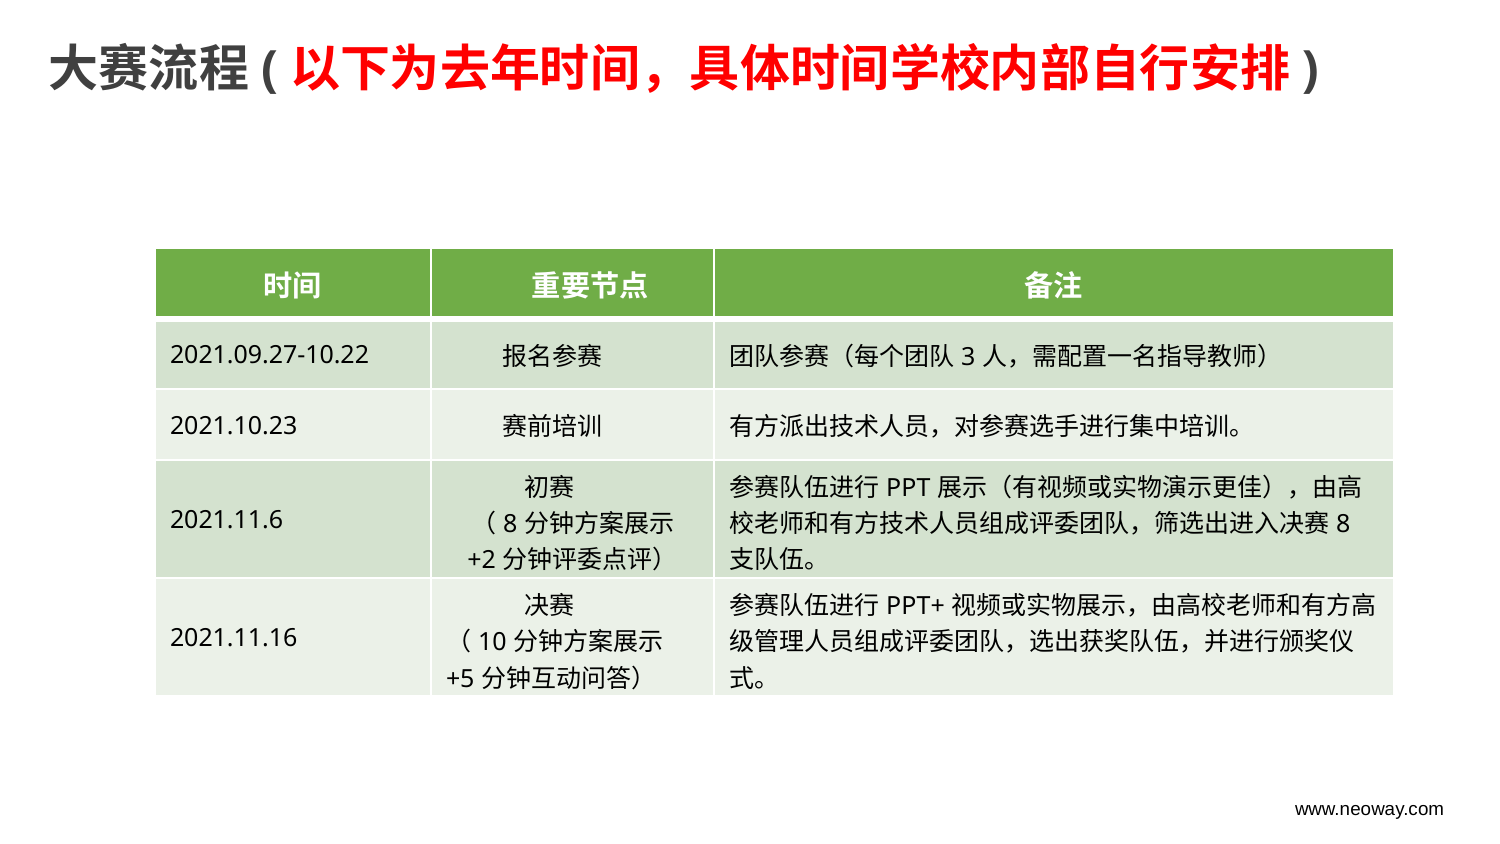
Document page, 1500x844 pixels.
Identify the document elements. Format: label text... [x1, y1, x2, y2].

table_cell 报名参赛 [432, 322, 713, 388]
table_cell 2021.11.6 [156, 461, 430, 577]
table_cell 2021.11.16 [156, 579, 430, 695]
table_cell 参赛队伍进行PPT展示（有视频或实物演示更佳），由高校老师和有方技术人员组成评委团队，筛选出进入决赛8支队伍。 [715, 461, 1393, 577]
text_box 大赛流程(以下为去年时间，具体时间学校内部自行安排) [36, 30, 1332, 103]
table_cell 团队参赛（每个团队3人，需配置一名指导教师） [715, 322, 1393, 388]
table_cell 初赛 （8分钟方案展示 +2分钟评委点评） [432, 461, 713, 577]
table_cell 赛前培训 [432, 390, 713, 459]
table_cell 决赛 （10分钟方案展示+5分钟互动问答） [432, 579, 713, 695]
table_header 备注 [715, 249, 1393, 316]
table_header 重要节点 [432, 249, 713, 316]
table_cell 2021.09.27-10.22 [156, 322, 430, 388]
table_cell 2021.10.23 [156, 390, 430, 459]
table_cell 有方派出技术人员，对参赛选手进行集中培训。 [715, 390, 1393, 459]
table_cell 参赛队伍进行PPT+视频或实物展示，由高校老师和有方高级管理人员组成评委团队，选出获奖队伍，并进行颁奖仪式。 [715, 579, 1393, 695]
table_header 时间 [156, 249, 430, 316]
